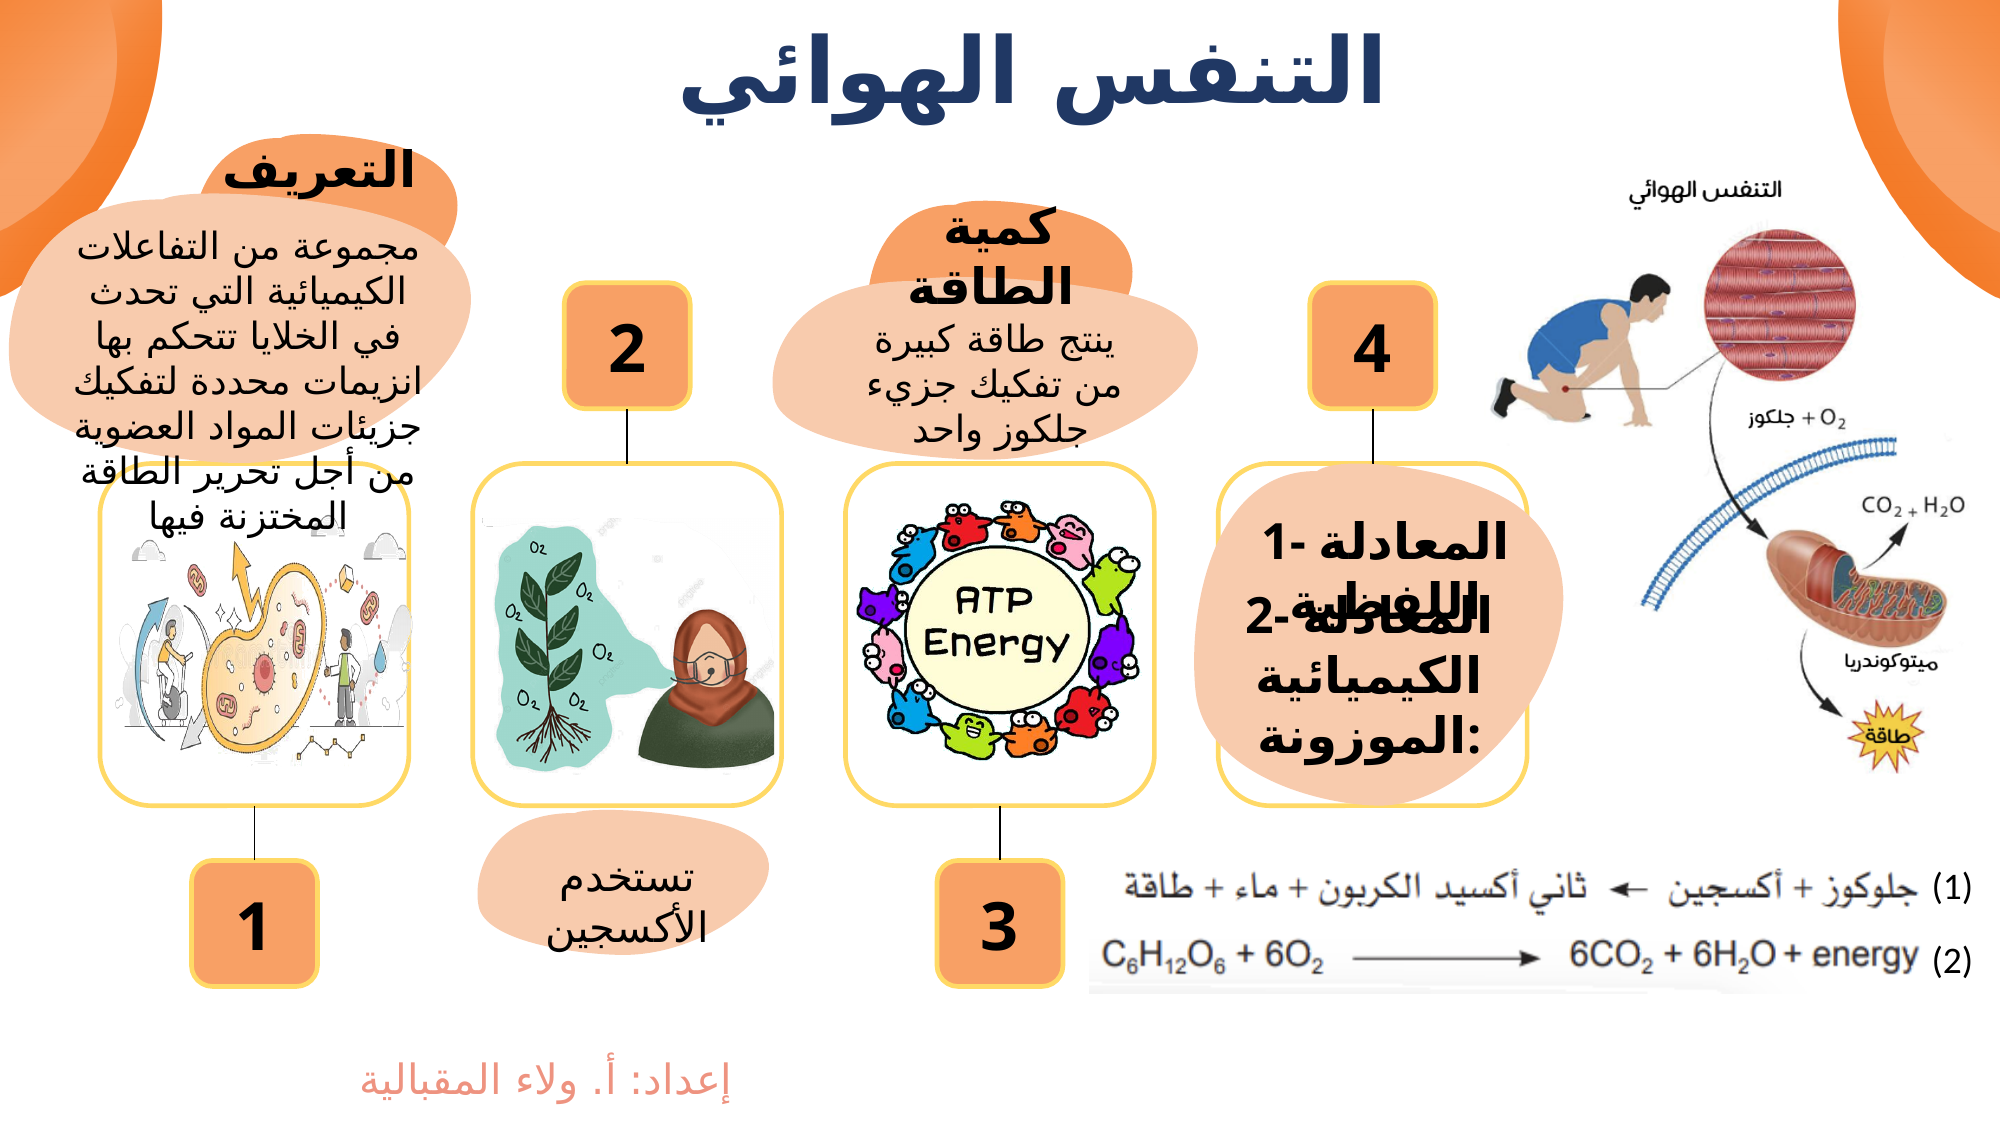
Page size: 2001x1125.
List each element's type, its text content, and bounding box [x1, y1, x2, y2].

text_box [0, 128, 562, 464]
text_box إعداد: أ. ولاء المقبالية [274, 1050, 818, 1125]
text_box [1121, 852, 2000, 923]
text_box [472, 282, 782, 806]
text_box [1186, 282, 1636, 806]
picture [1481, 0, 2000, 782]
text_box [1089, 923, 2000, 994]
picture [0, 0, 287, 128]
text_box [764, 200, 1282, 460]
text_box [471, 809, 827, 992]
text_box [774, 463, 1258, 987]
title التنفس الهوائي [287, 4, 1713, 130]
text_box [99, 464, 429, 987]
